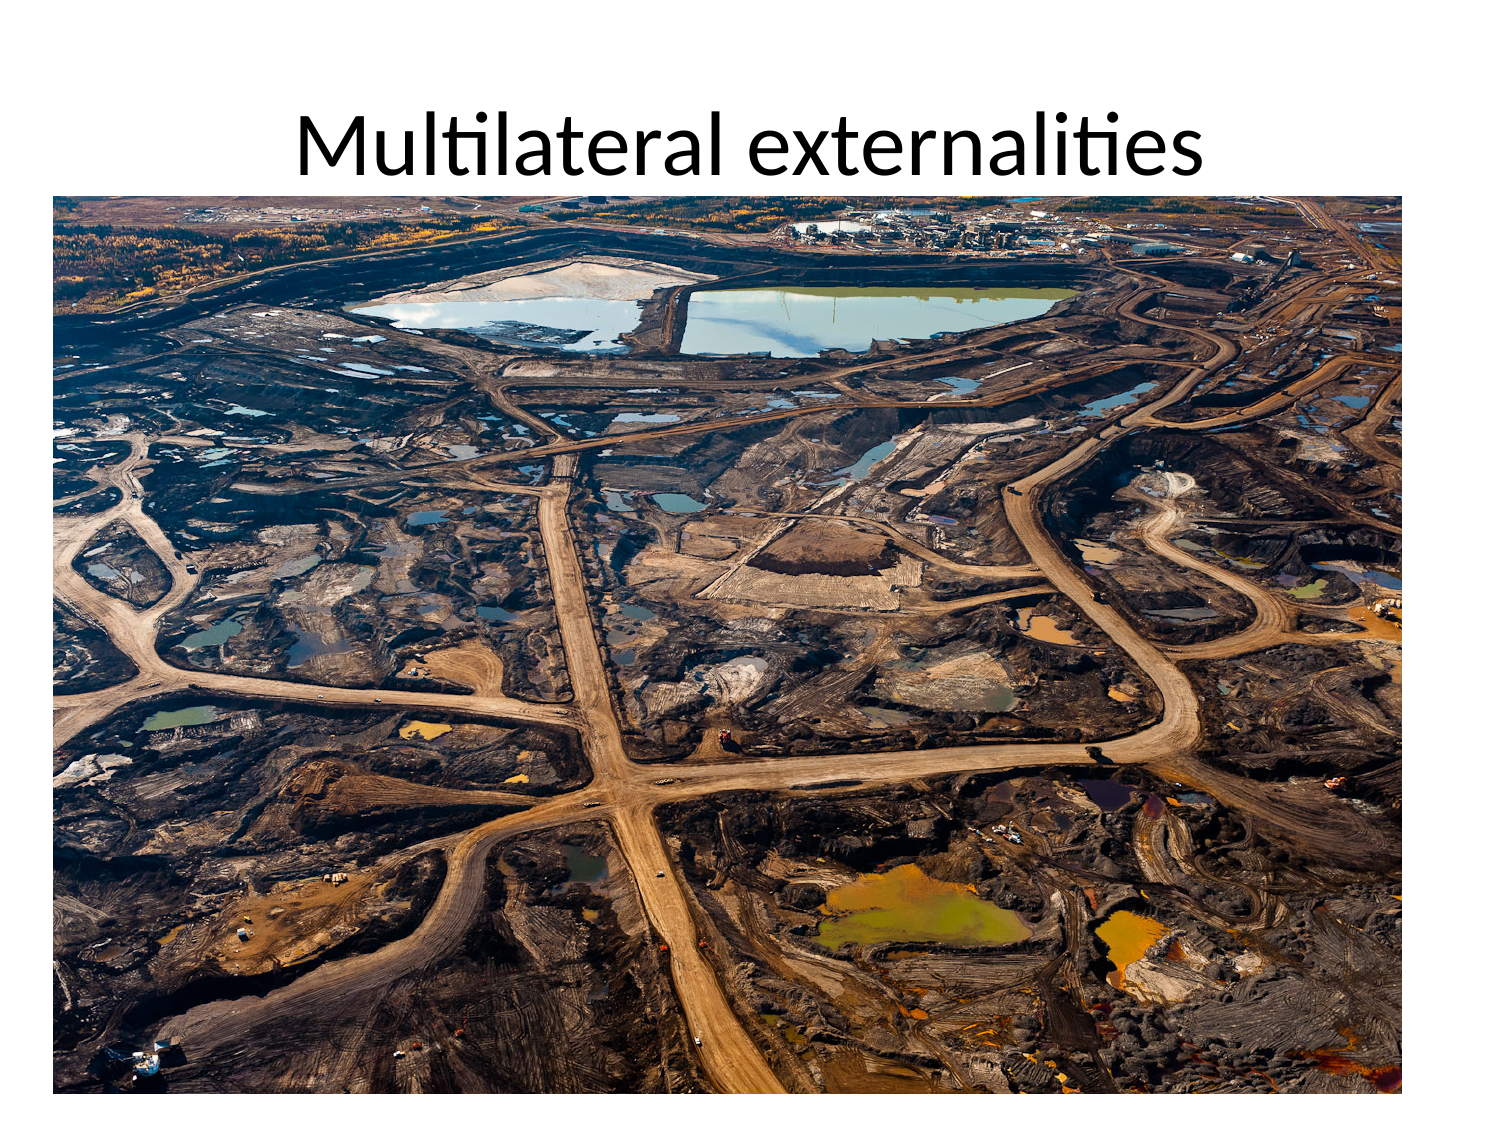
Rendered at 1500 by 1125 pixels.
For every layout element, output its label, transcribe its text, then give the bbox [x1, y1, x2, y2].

picture [52, 195, 1402, 1095]
title Multilateral externalities [75, 45, 1425, 233]
